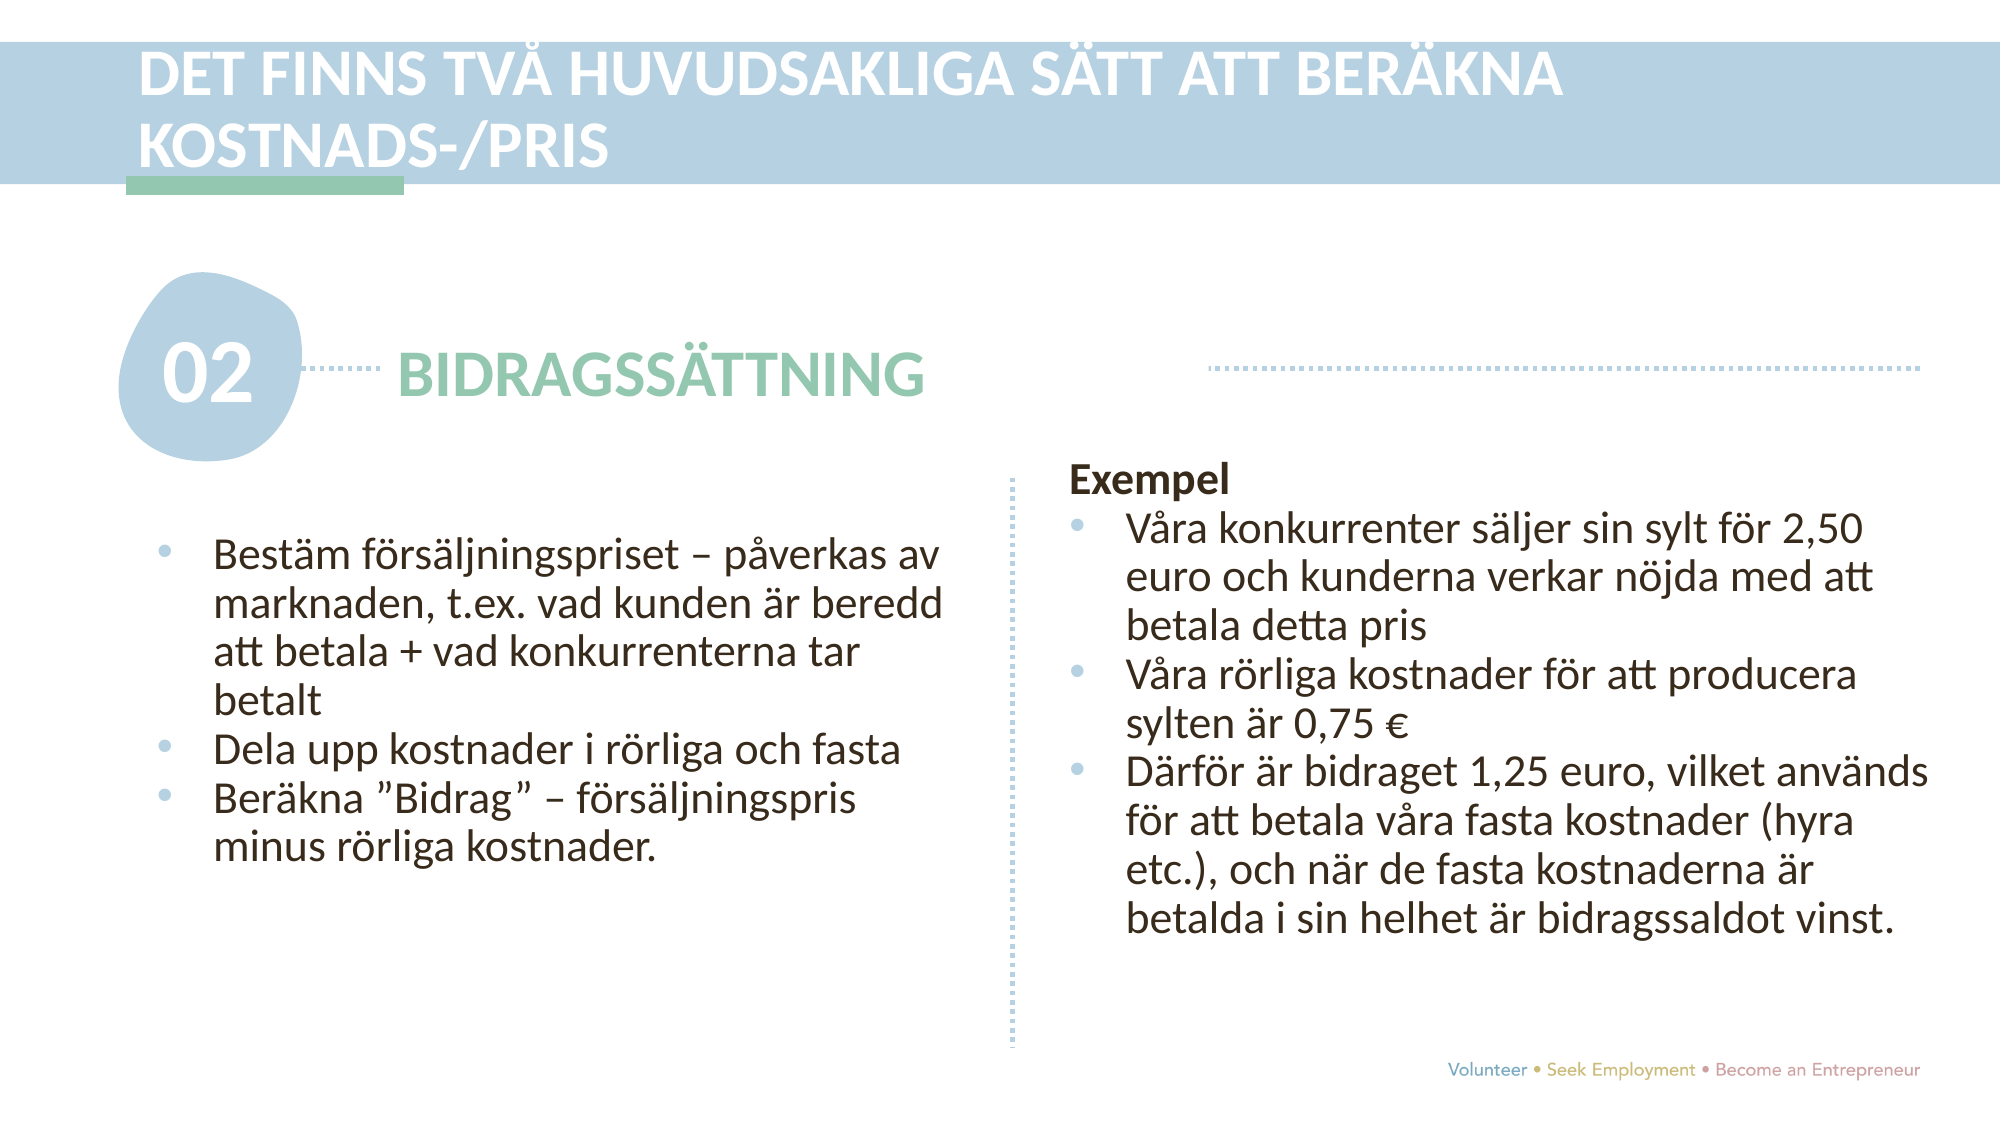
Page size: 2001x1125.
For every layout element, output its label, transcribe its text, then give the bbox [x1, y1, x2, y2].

text_box Bestäm försäljningspriset – påverkas av marknaden, t.ex. vad kunden är beredd att betala + vad konkurrenterna tar betalt Dela upp kostnader i rörliga och fasta Beräkna ”Bidrag” – försäljningspris minus rörliga kostnader. [141, 522, 961, 1067]
text_box BIDRAGSSÄTTNING [382, 334, 1209, 368]
list DET FINNS TVÅ HUVUDSAKLIGA SÄTT ATT BERÄKNA KOSTNADS-/PRIS [123, 51, 1913, 170]
text_box Exempel Våra konkurrenter säljer sin sylt för 2,50 euro och kunderna verkar nöjda med att betala detta pris Våra rörliga kostnader för att producera sylten är 0,75 € Därför är bidraget 1,25 euro, vilket används för att betala våra fasta kostnader (hyra etc.), och när de fasta kostnaderna är betalda i sin helhet är bidragssaldot vinst. [1054, 447, 1963, 992]
picture [1418, 1046, 1971, 1103]
text_box BIDRAGSSÄTTNING [382, 369, 1209, 407]
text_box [118, 272, 302, 517]
